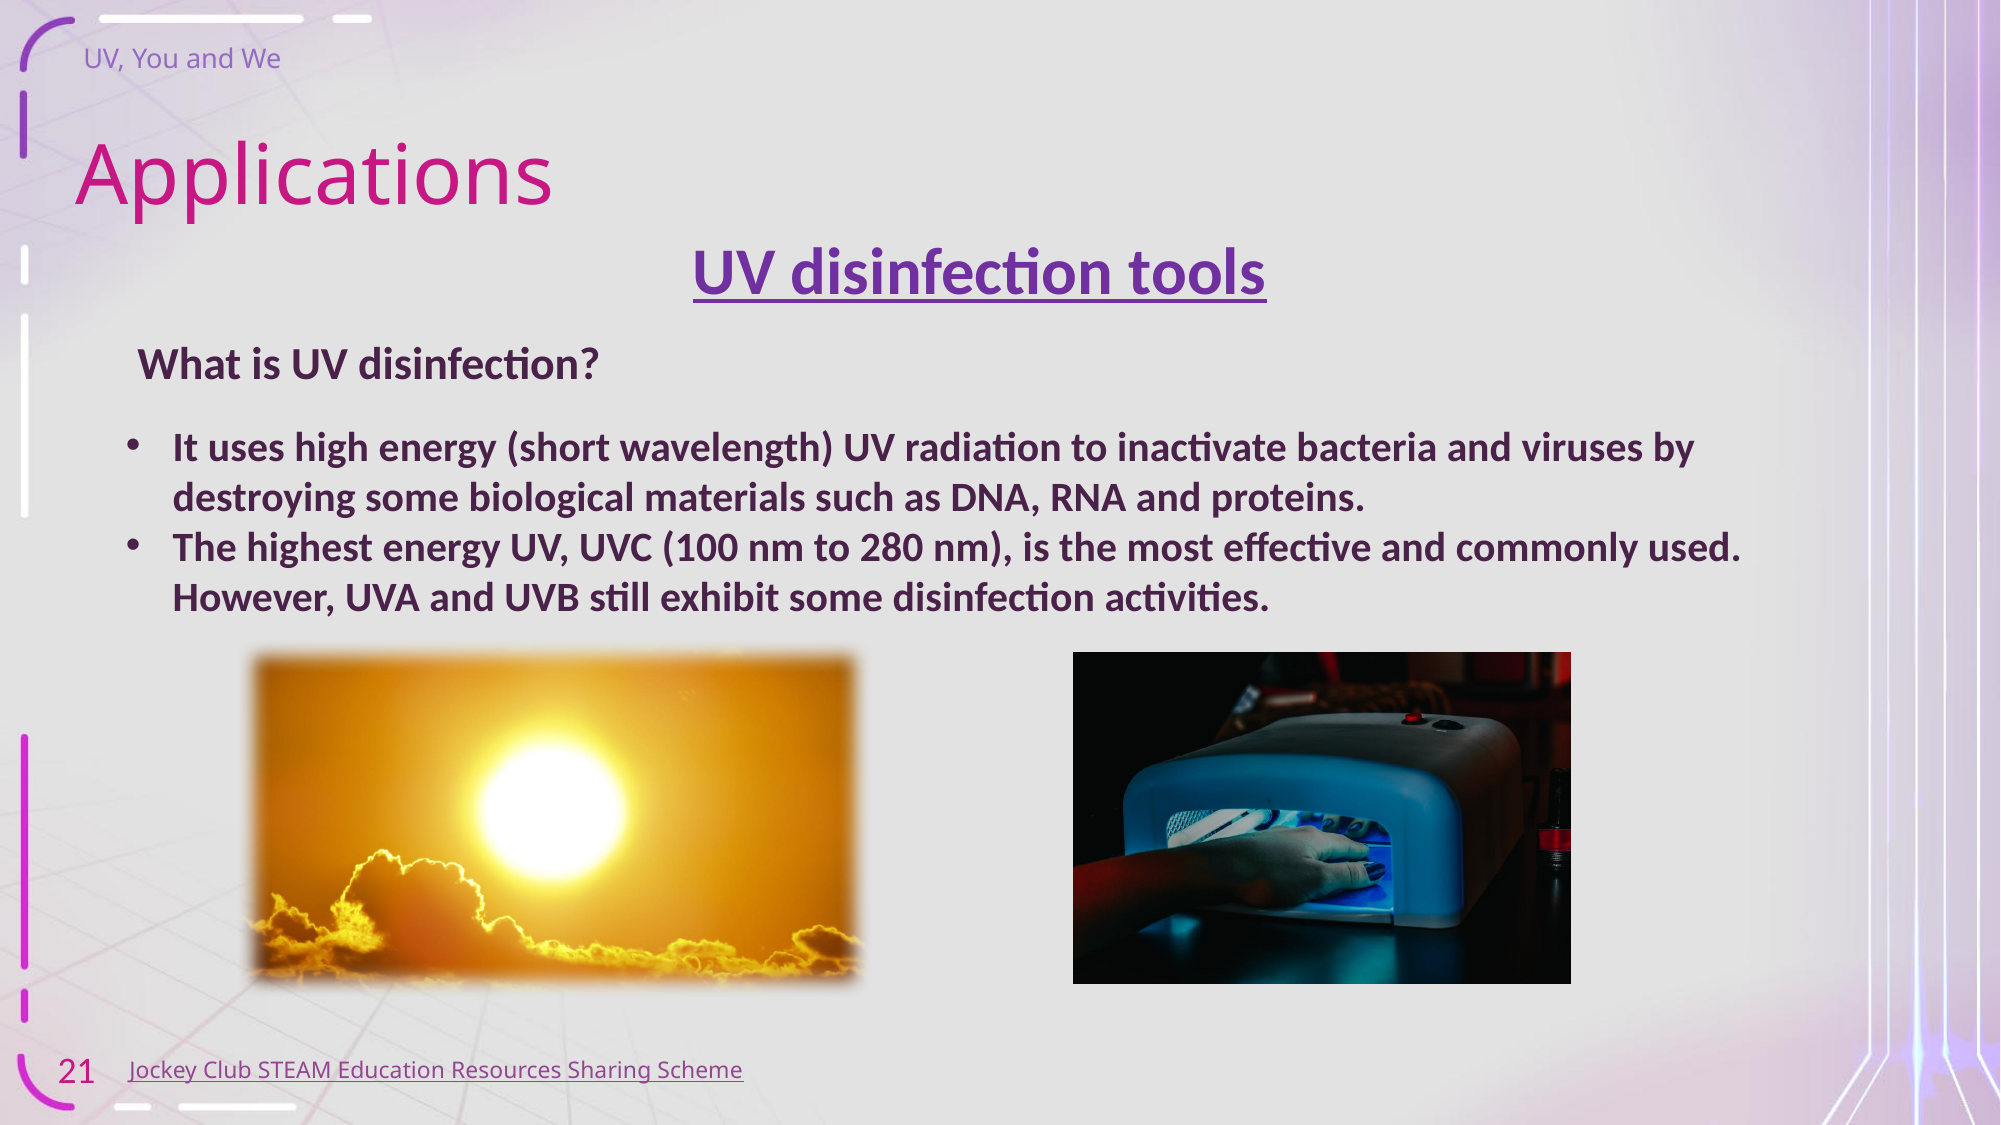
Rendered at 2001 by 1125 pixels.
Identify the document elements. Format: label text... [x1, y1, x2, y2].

title Applications [61, 63, 1571, 279]
text_box UV disinfection tools [677, 220, 1282, 316]
text_box What is UV disinfection? [122, 326, 616, 397]
text_box It uses high energy (short wavelength) UV radiation to inactivate bacteria and viruses by destroying some biological materials such as DNA, RNA and proteins. The highest energy UV, UVC (100 nm to 280 nm), is the most effective and commonly used. However, UVA and UVB still exhibit some disinfection activities. [111, 412, 1800, 682]
picture [0, 0, 2001, 1125]
